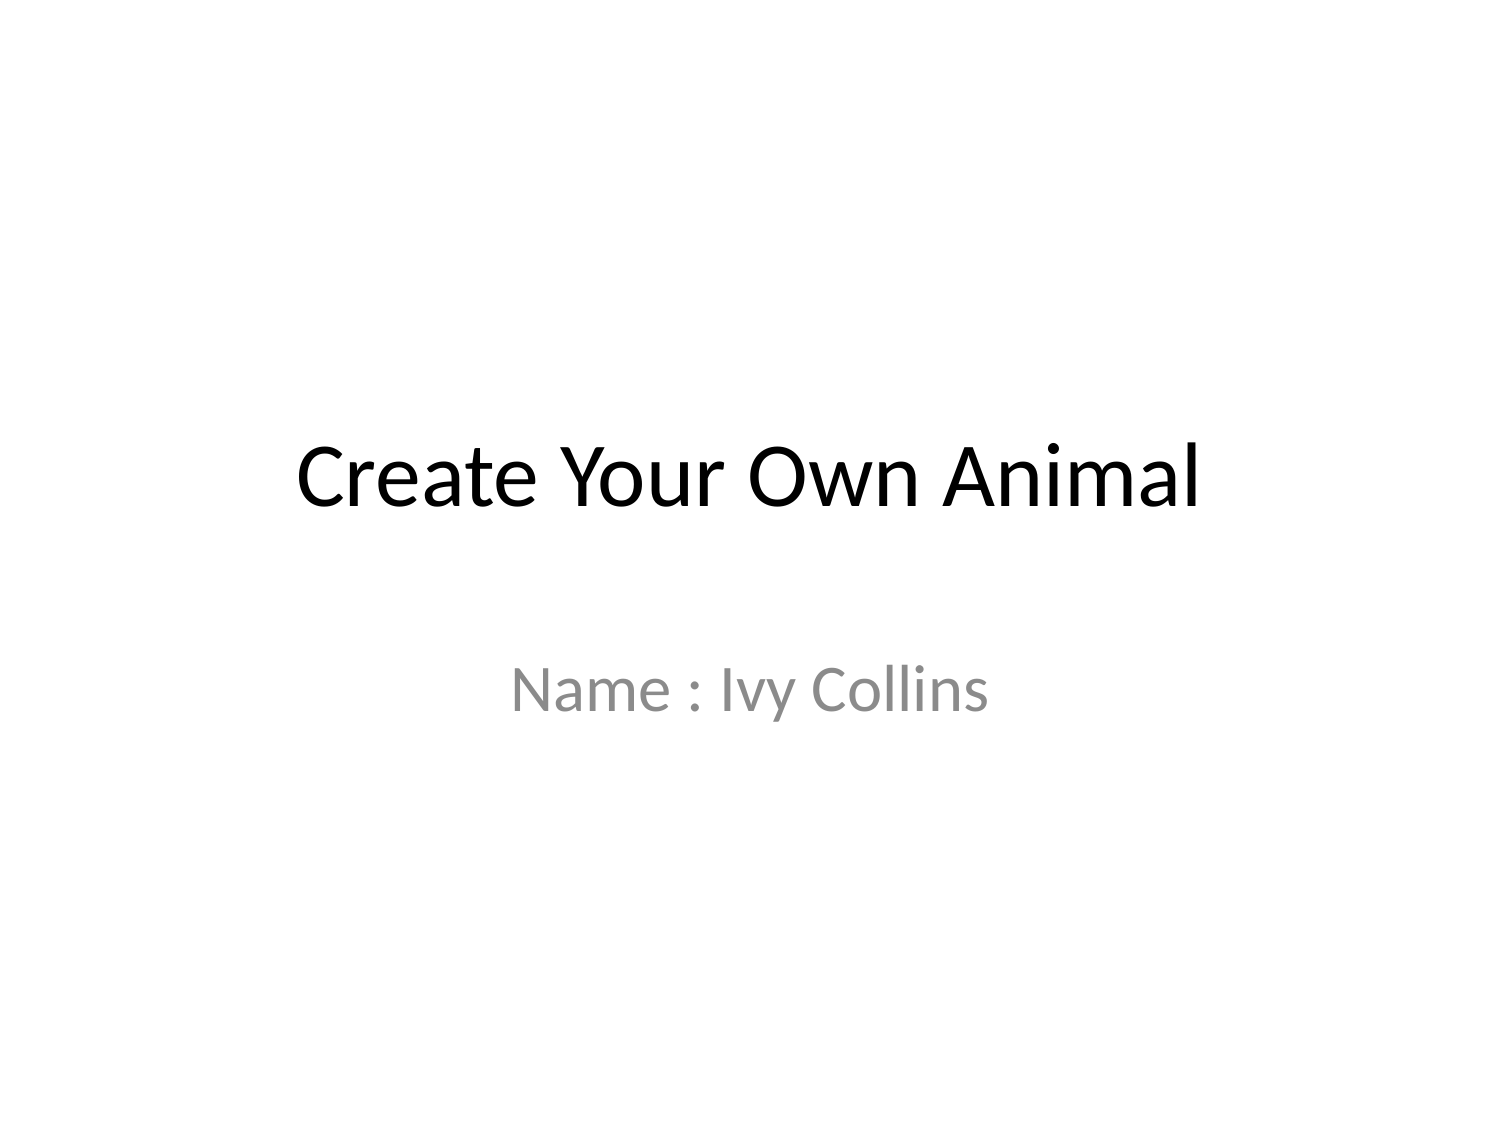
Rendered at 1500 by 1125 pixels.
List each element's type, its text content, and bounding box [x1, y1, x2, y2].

subtitle Name : Ivy Collins [225, 637, 1275, 925]
title Create Your Own Animal [112, 349, 1388, 591]
